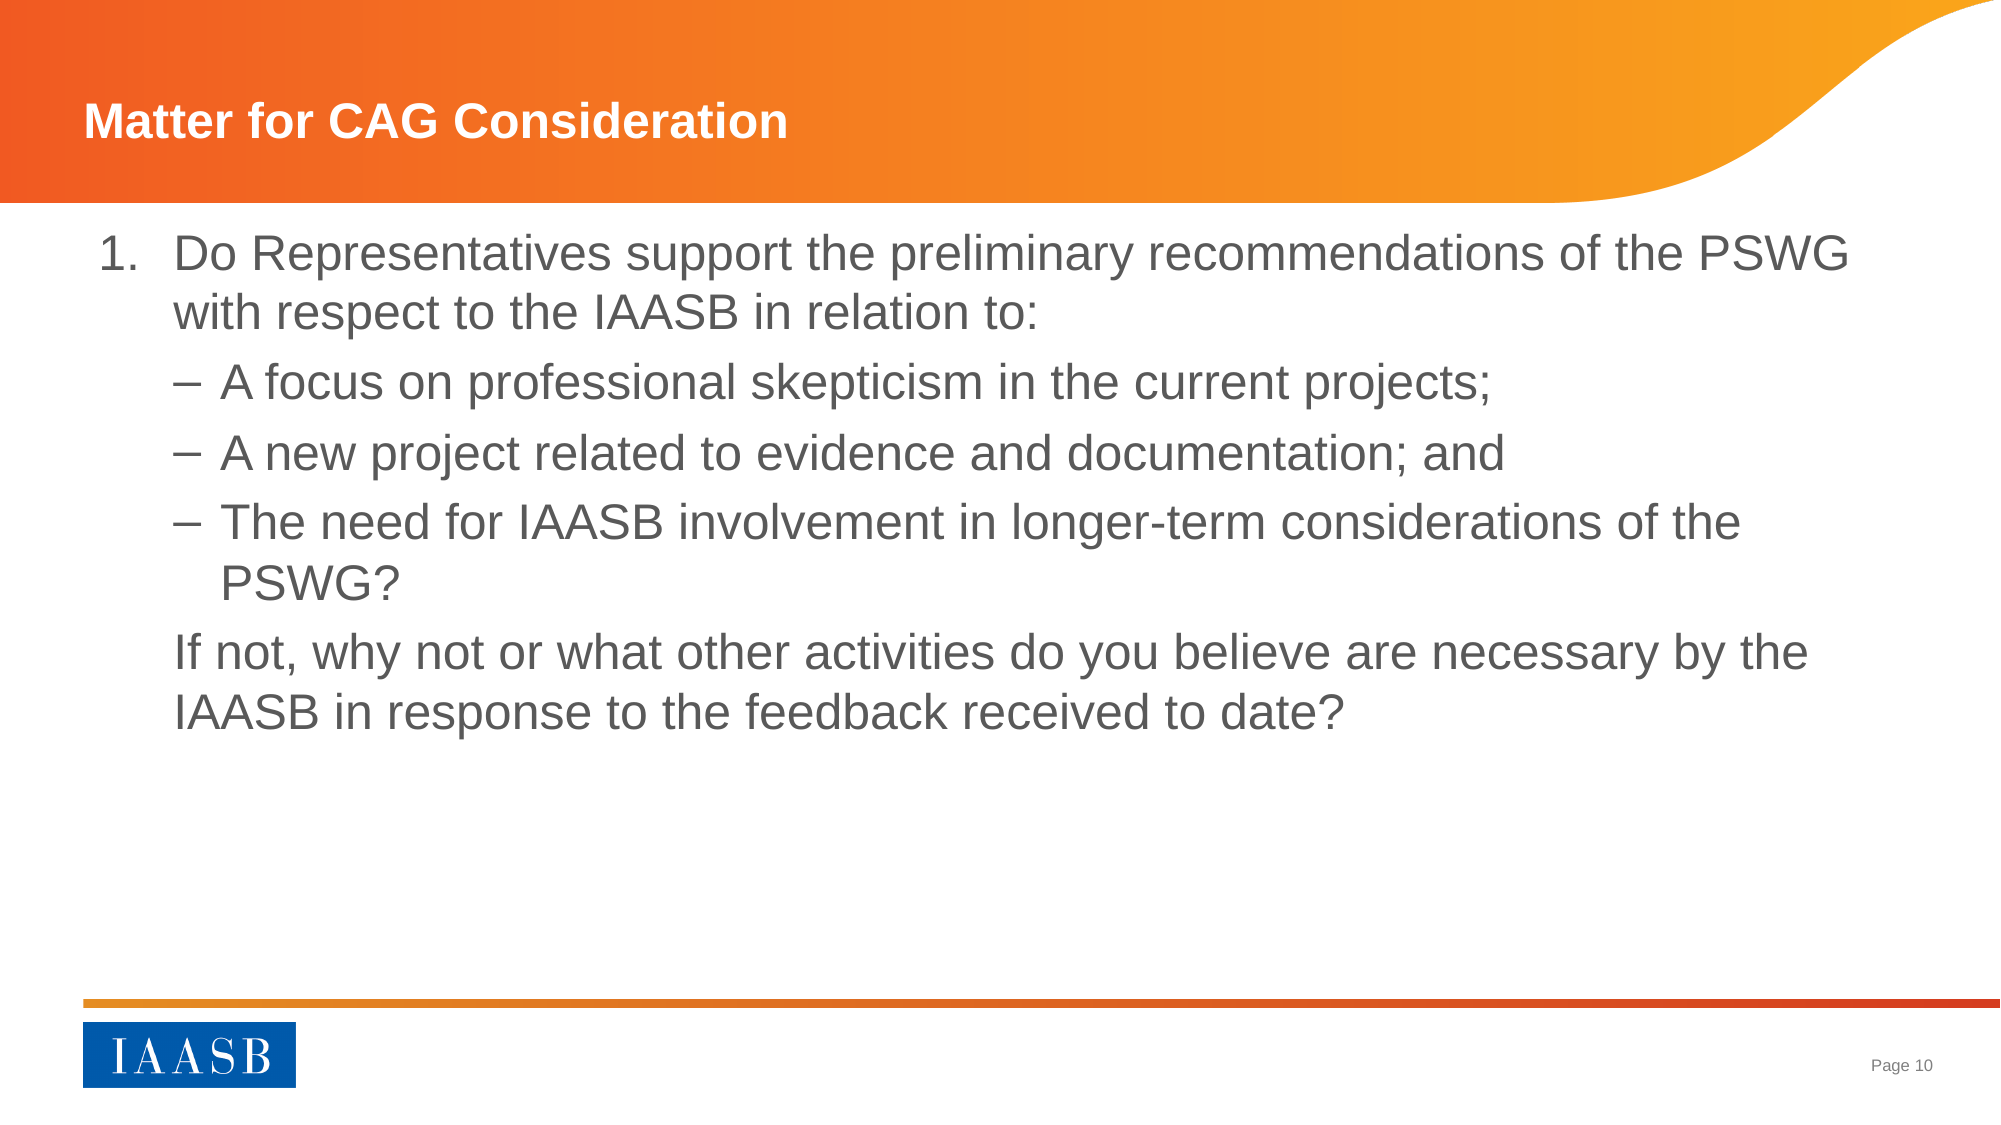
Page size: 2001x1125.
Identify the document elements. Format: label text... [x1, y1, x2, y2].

title Matter for CAG Consideration [83, 75, 1734, 163]
picture [83, 1025, 296, 1088]
picture [0, 0, 1996, 203]
list Do Representatives support the preliminary recommendations of the PSWG with respect to the IAASB in relation to: A focus on professional skepticism in the current projects; A new project related to evidence and documentation; and The need for IAASB involvement in longer-term considerations of the PSWG? If not, why not or what other activities do you believe are necessary by the IAASB in response to the feedback received to date? [83, 212, 1875, 1025]
